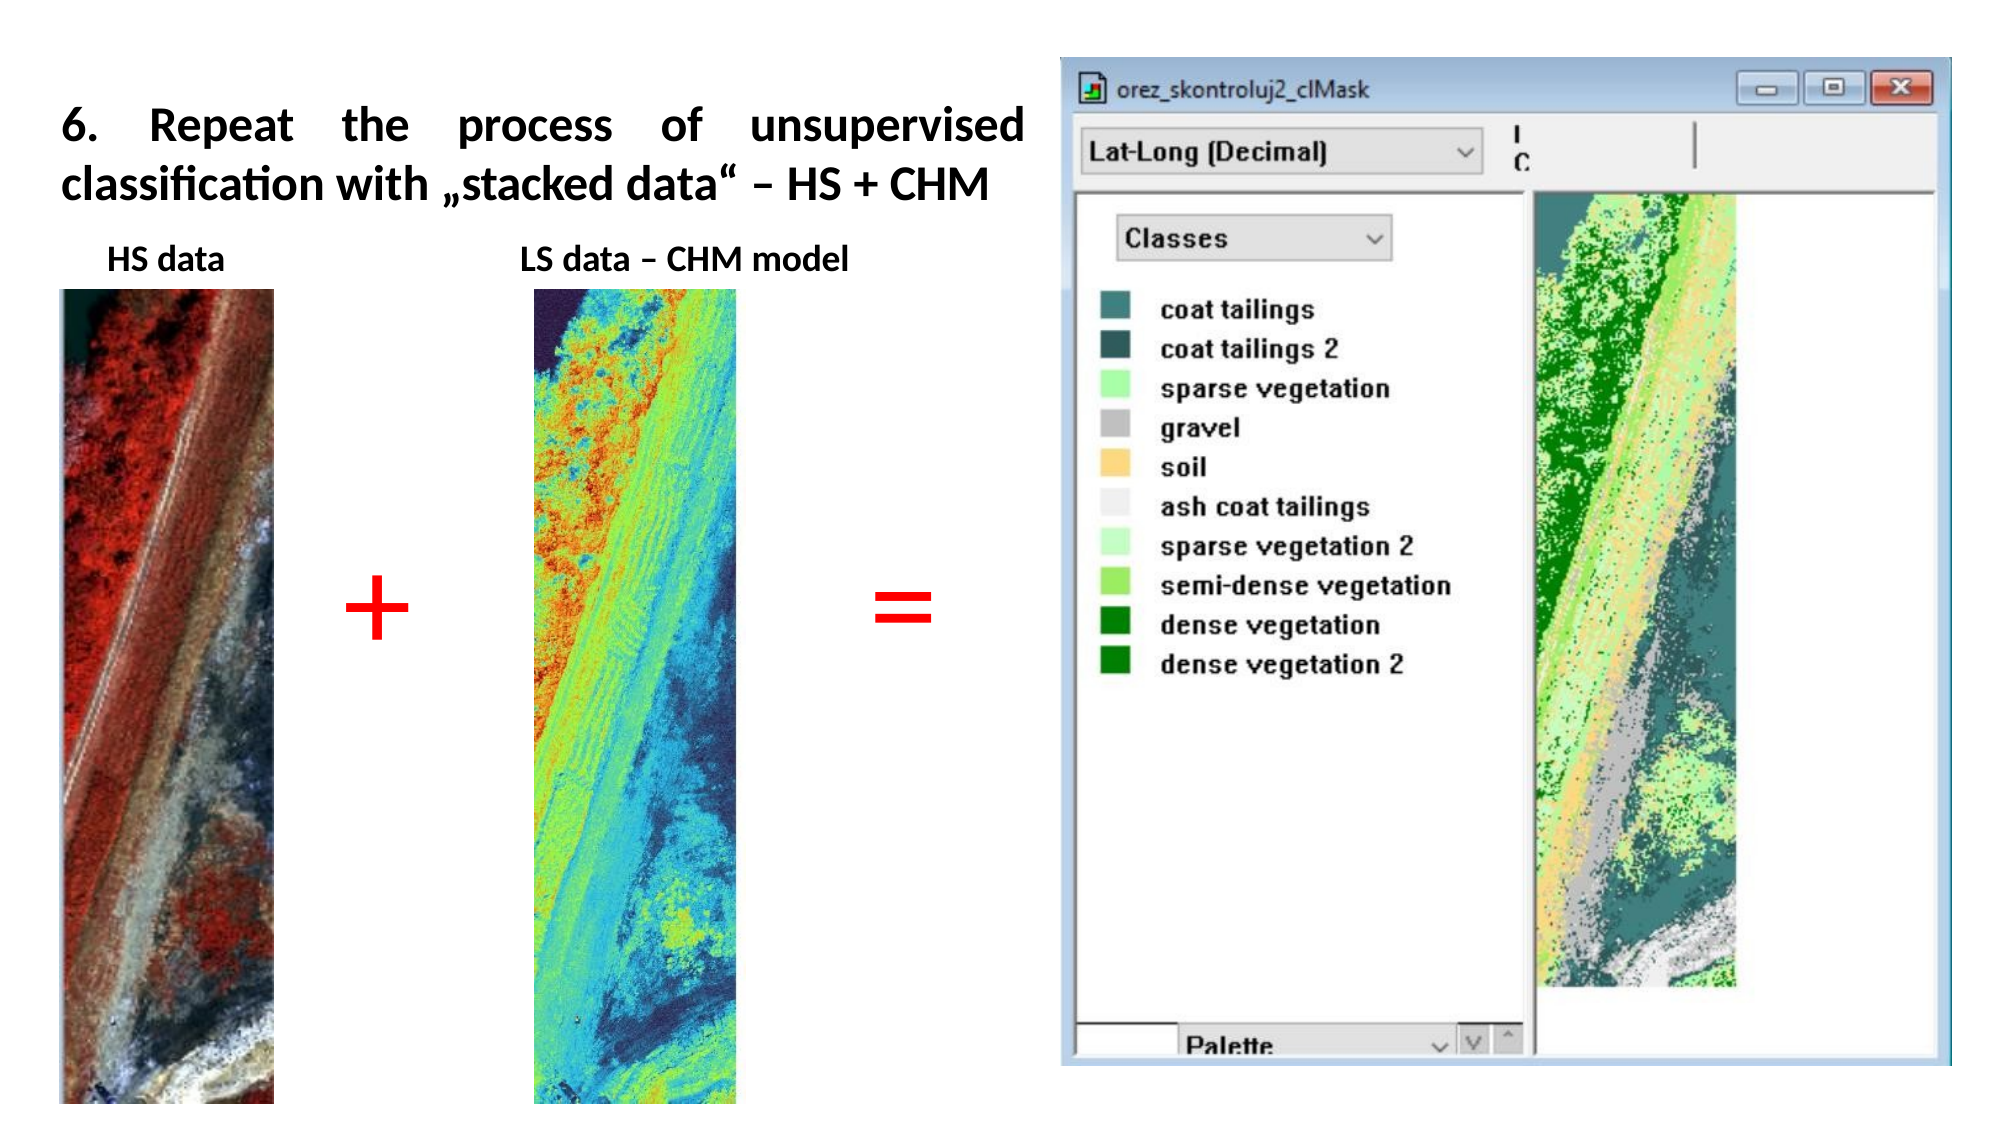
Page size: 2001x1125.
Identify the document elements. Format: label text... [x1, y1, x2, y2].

picture [534, 288, 746, 1104]
picture [1060, 57, 1952, 1066]
text_box = [867, 511, 941, 679]
title 6. Repeat the process of unsupervised [59, 89, 1027, 280]
text_box classification with „stacked data“ – HS + CHM HS data LS data – CHM model [59, 117, 994, 279]
picture [59, 288, 274, 1104]
text_box + [341, 511, 414, 679]
